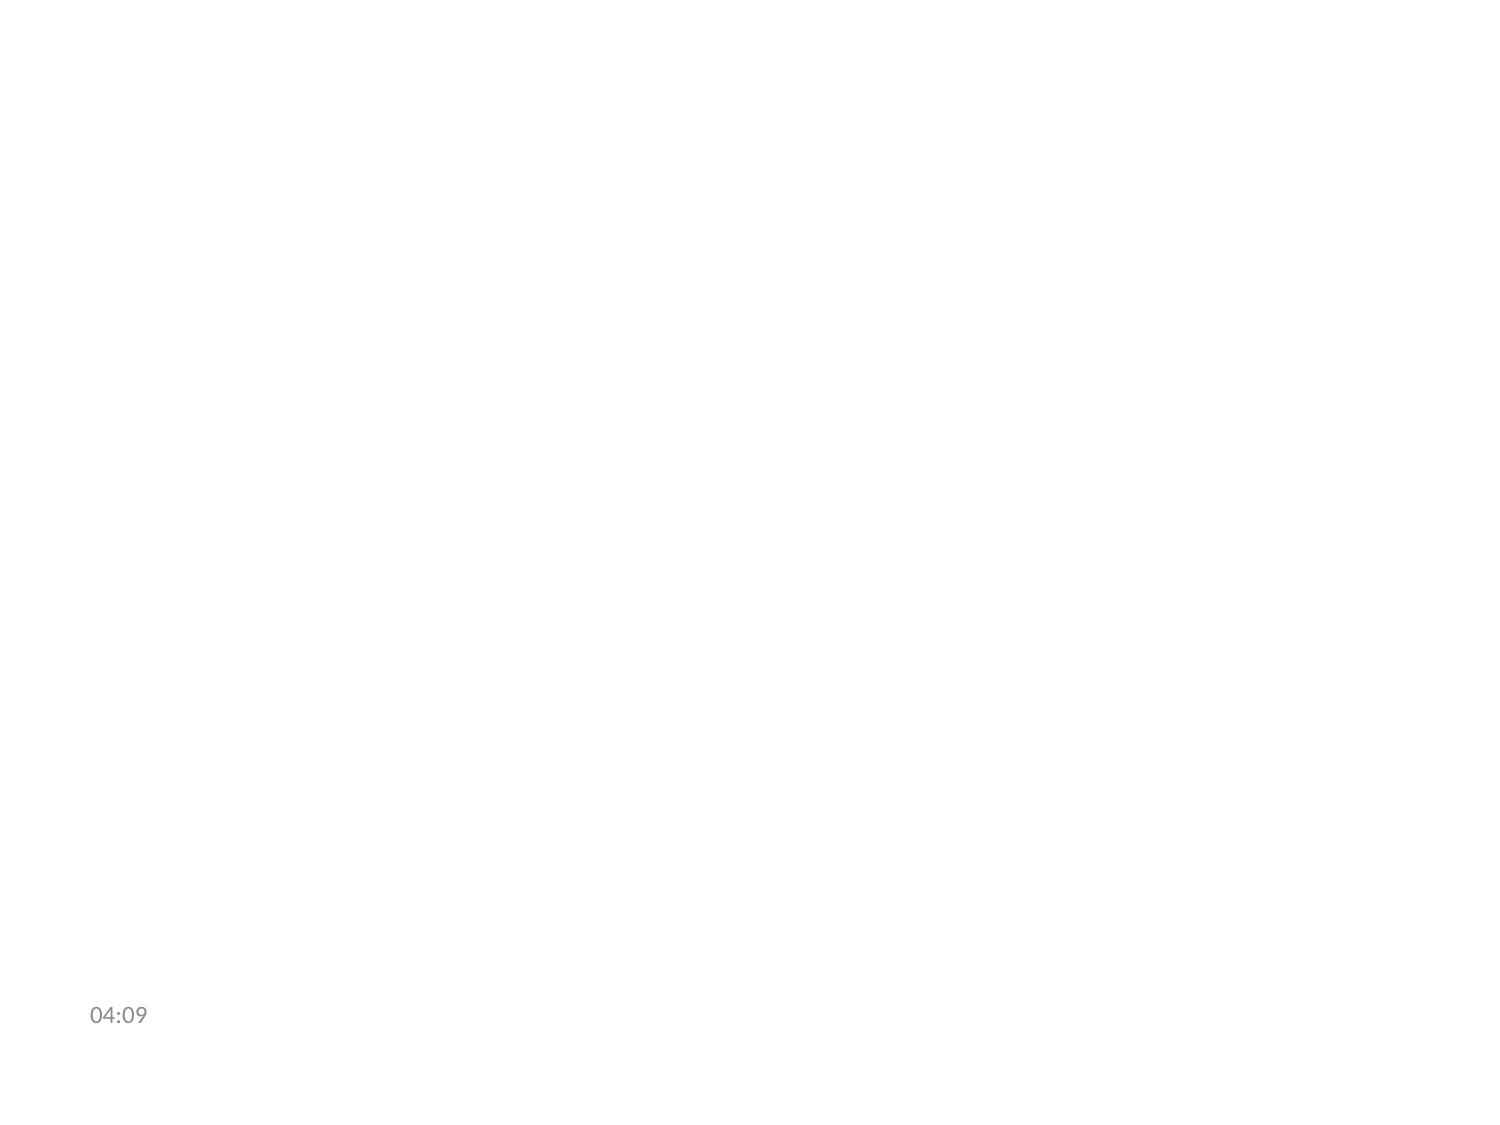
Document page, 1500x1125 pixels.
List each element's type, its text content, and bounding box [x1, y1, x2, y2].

text_box 15:35 [75, 983, 425, 1044]
